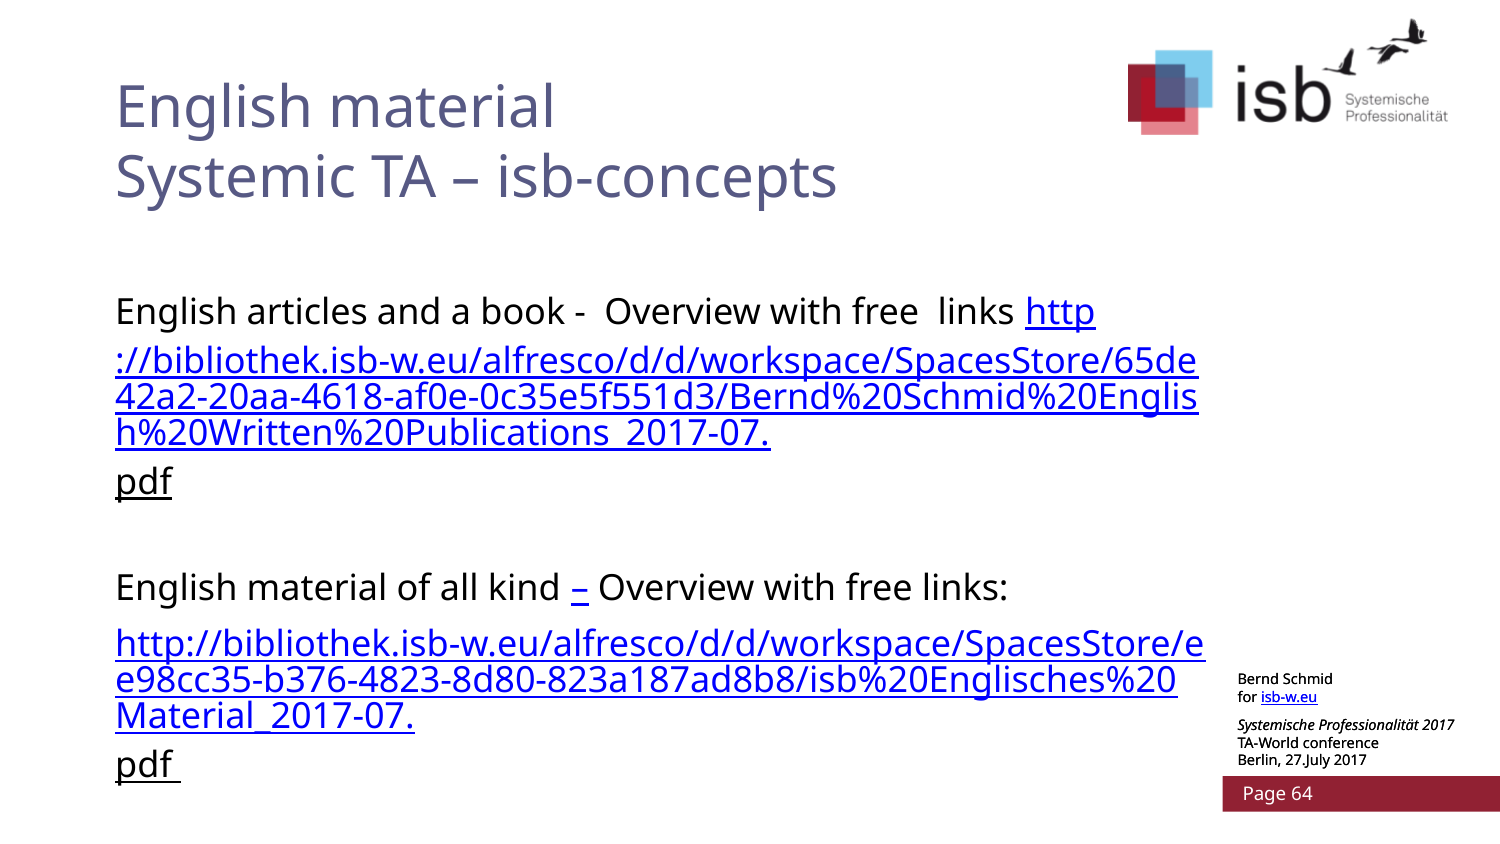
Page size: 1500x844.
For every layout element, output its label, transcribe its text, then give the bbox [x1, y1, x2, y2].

list English articles and a book - Overview with free links http://bibliothek.isb-w.eu/alfresco/d/d/workspace/SpacesStore/65de42a2-20aa-4618-af0e-0c35e5f551d3/Bernd%20Schmid%20English%20Written%20Publications_2017-07.pdf English material of all kind – Overview with free links: http://bibliothek.isb-w.eu/alfresco/d/d/workspace/SpacesStore/ee98cc35-b376-4823-8d80-823a187ad8b8/isb%20Englisches%20Material_2017-07.pdf Make use use of the the isb-website and campus https://www.isb-w.eu/en/ [100, 280, 1223, 812]
slide_number Page 64 [1222, 776, 1500, 812]
title English material Systemic TA – isb-concepts [100, 67, 1223, 280]
picture [1128, 14, 1461, 139]
text_box Bernd Schmid for isb-w.eu Systemische Professionalität 2017 TA-World conference Berlin, 27.July 2017 [1222, 543, 1500, 776]
